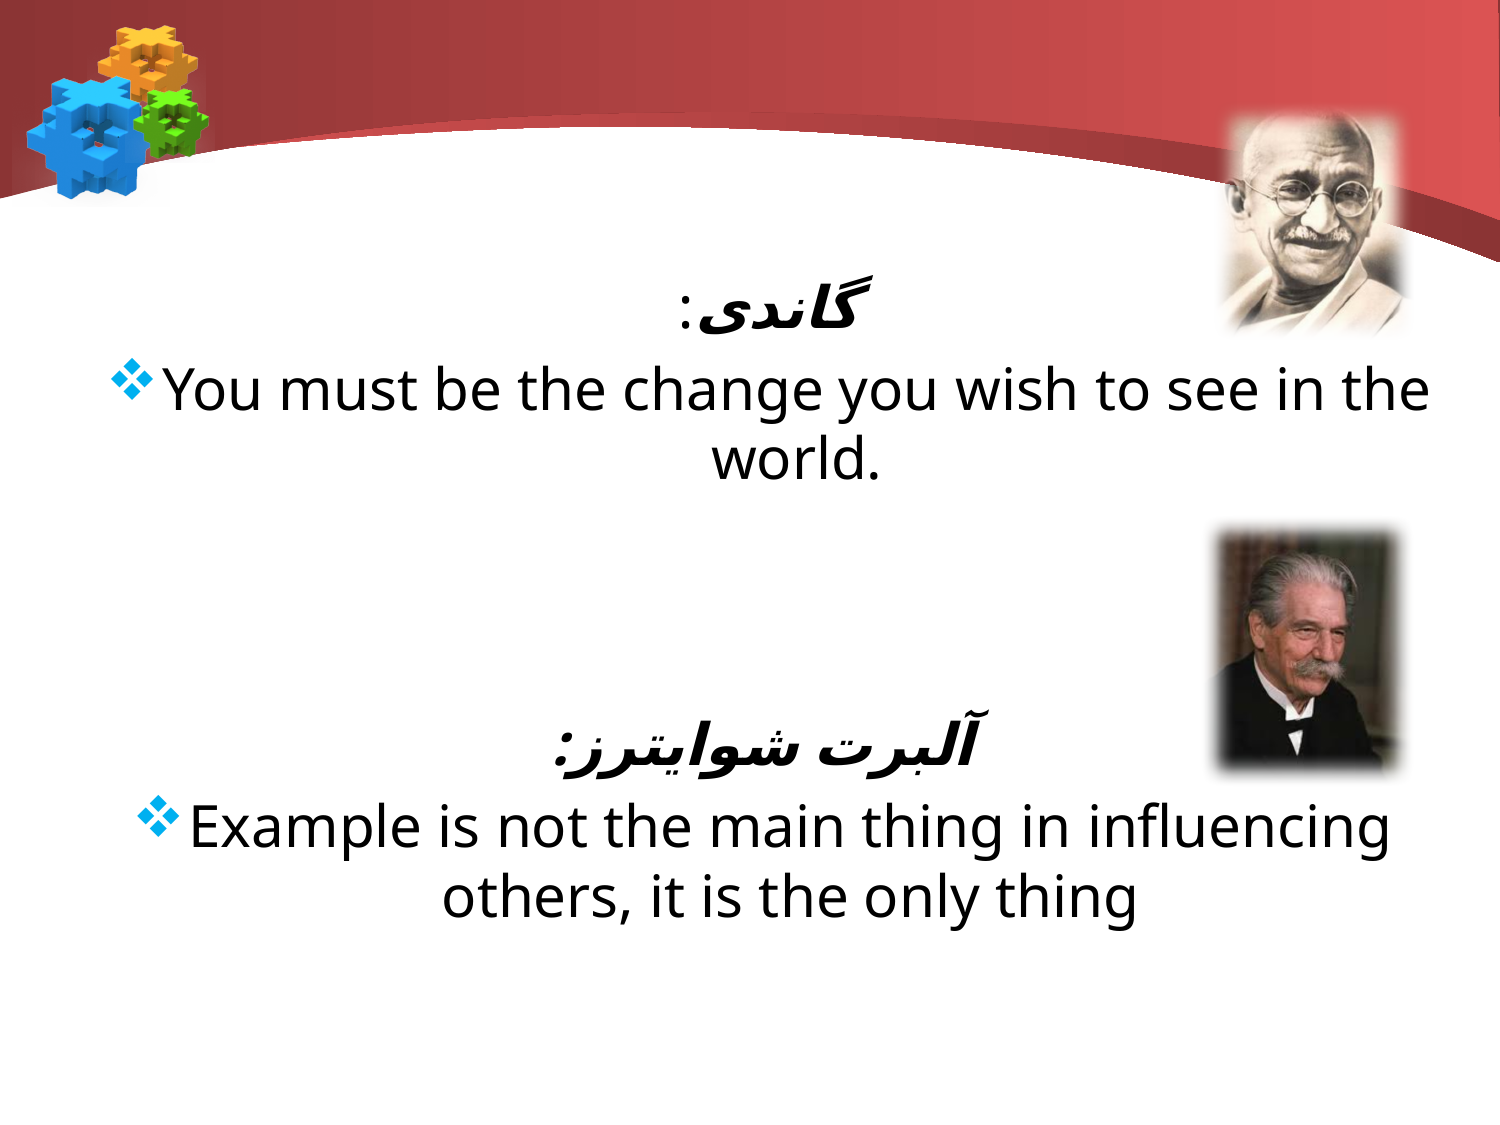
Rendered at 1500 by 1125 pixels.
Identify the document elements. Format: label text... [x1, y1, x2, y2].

picture [1212, 99, 1416, 342]
text_box گاندی: You must be the change you wish to see in the world. [87, 262, 1450, 499]
picture [12, 24, 215, 207]
picture [1199, 514, 1415, 789]
text_box آلبرت شوایترز: Example is not the main thing in influencing others, it is the only thing [87, 699, 1438, 950]
